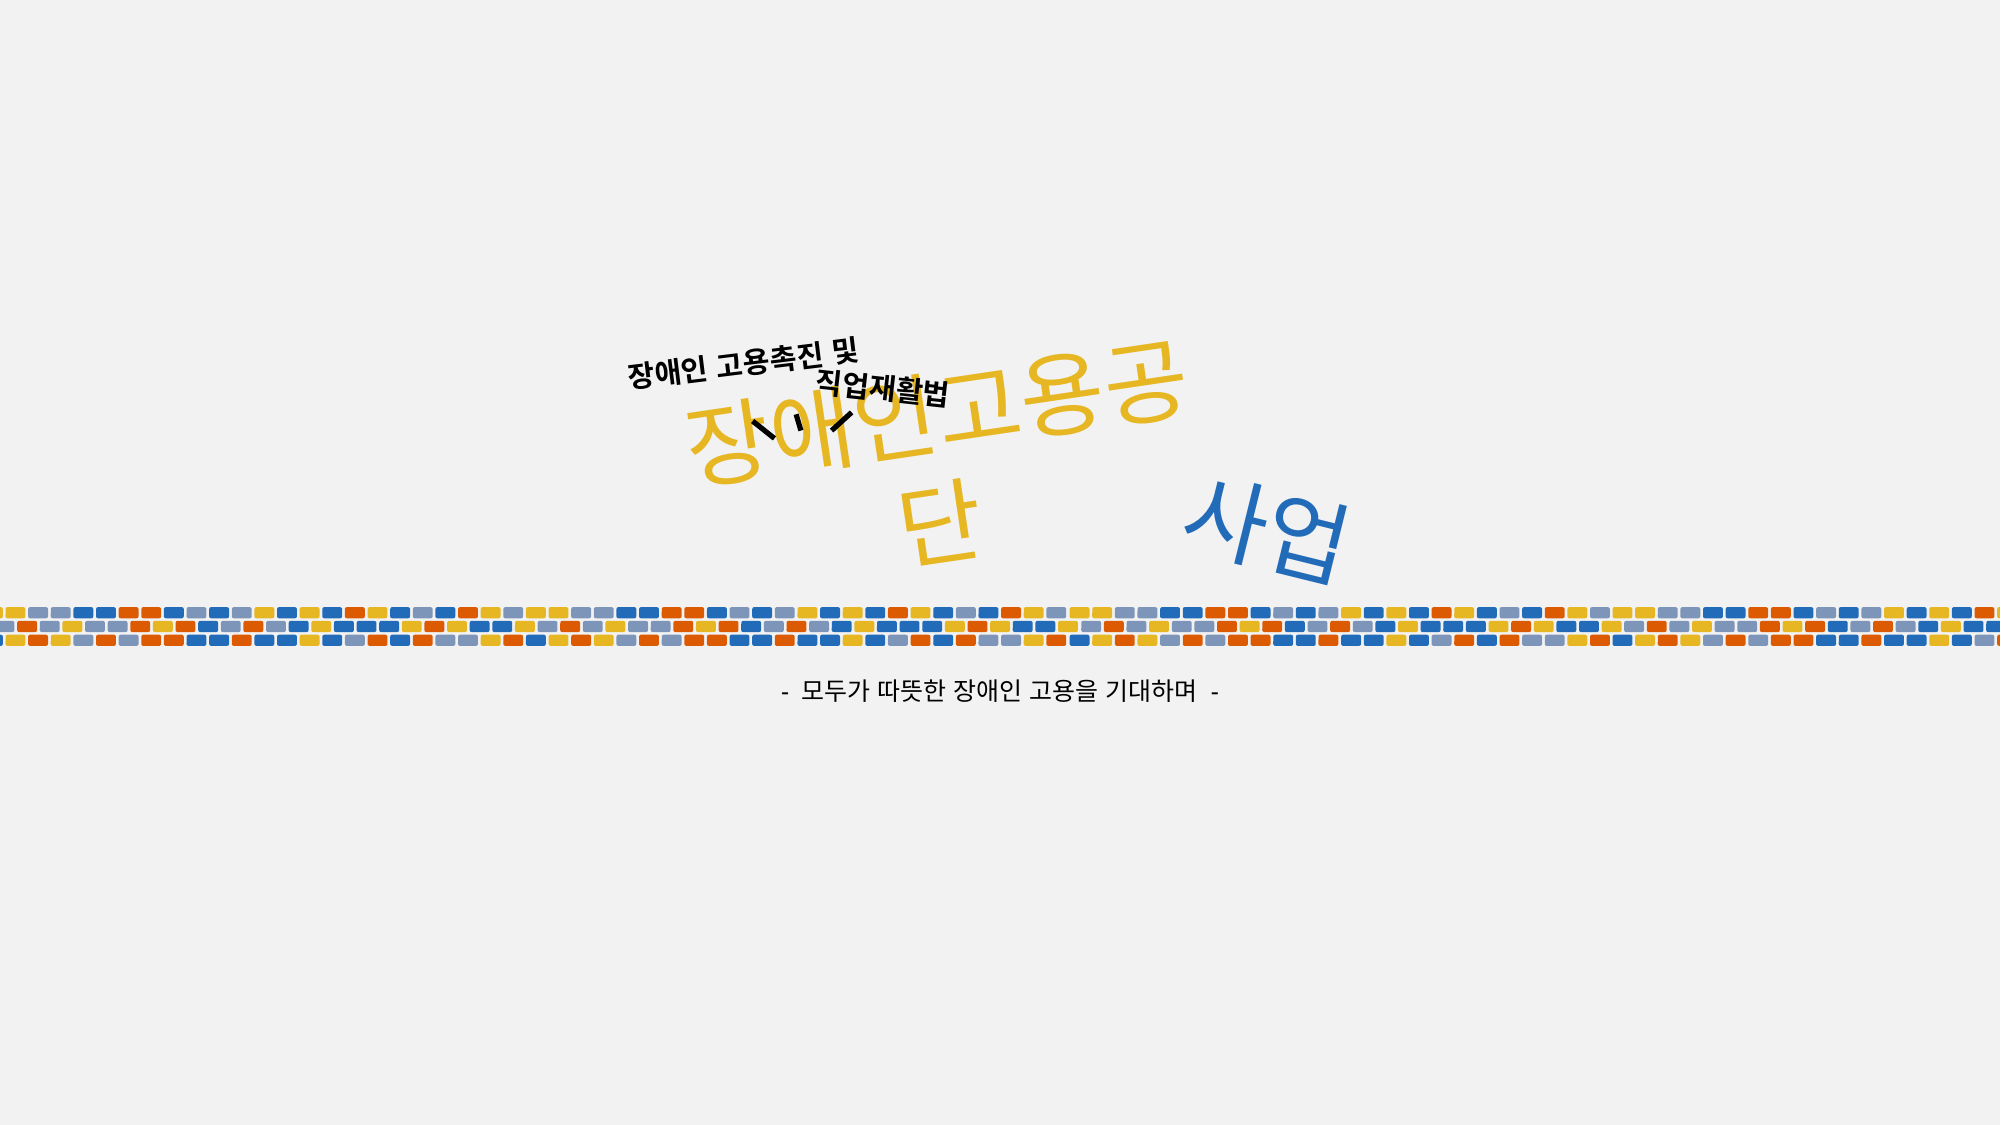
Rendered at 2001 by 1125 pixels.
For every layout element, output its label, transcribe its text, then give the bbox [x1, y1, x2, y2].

text_box - 모두가 따뜻한 장애인 고용을 기대하며 - [766, 667, 1234, 713]
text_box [0, 607, 2000, 646]
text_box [633, 344, 1365, 591]
